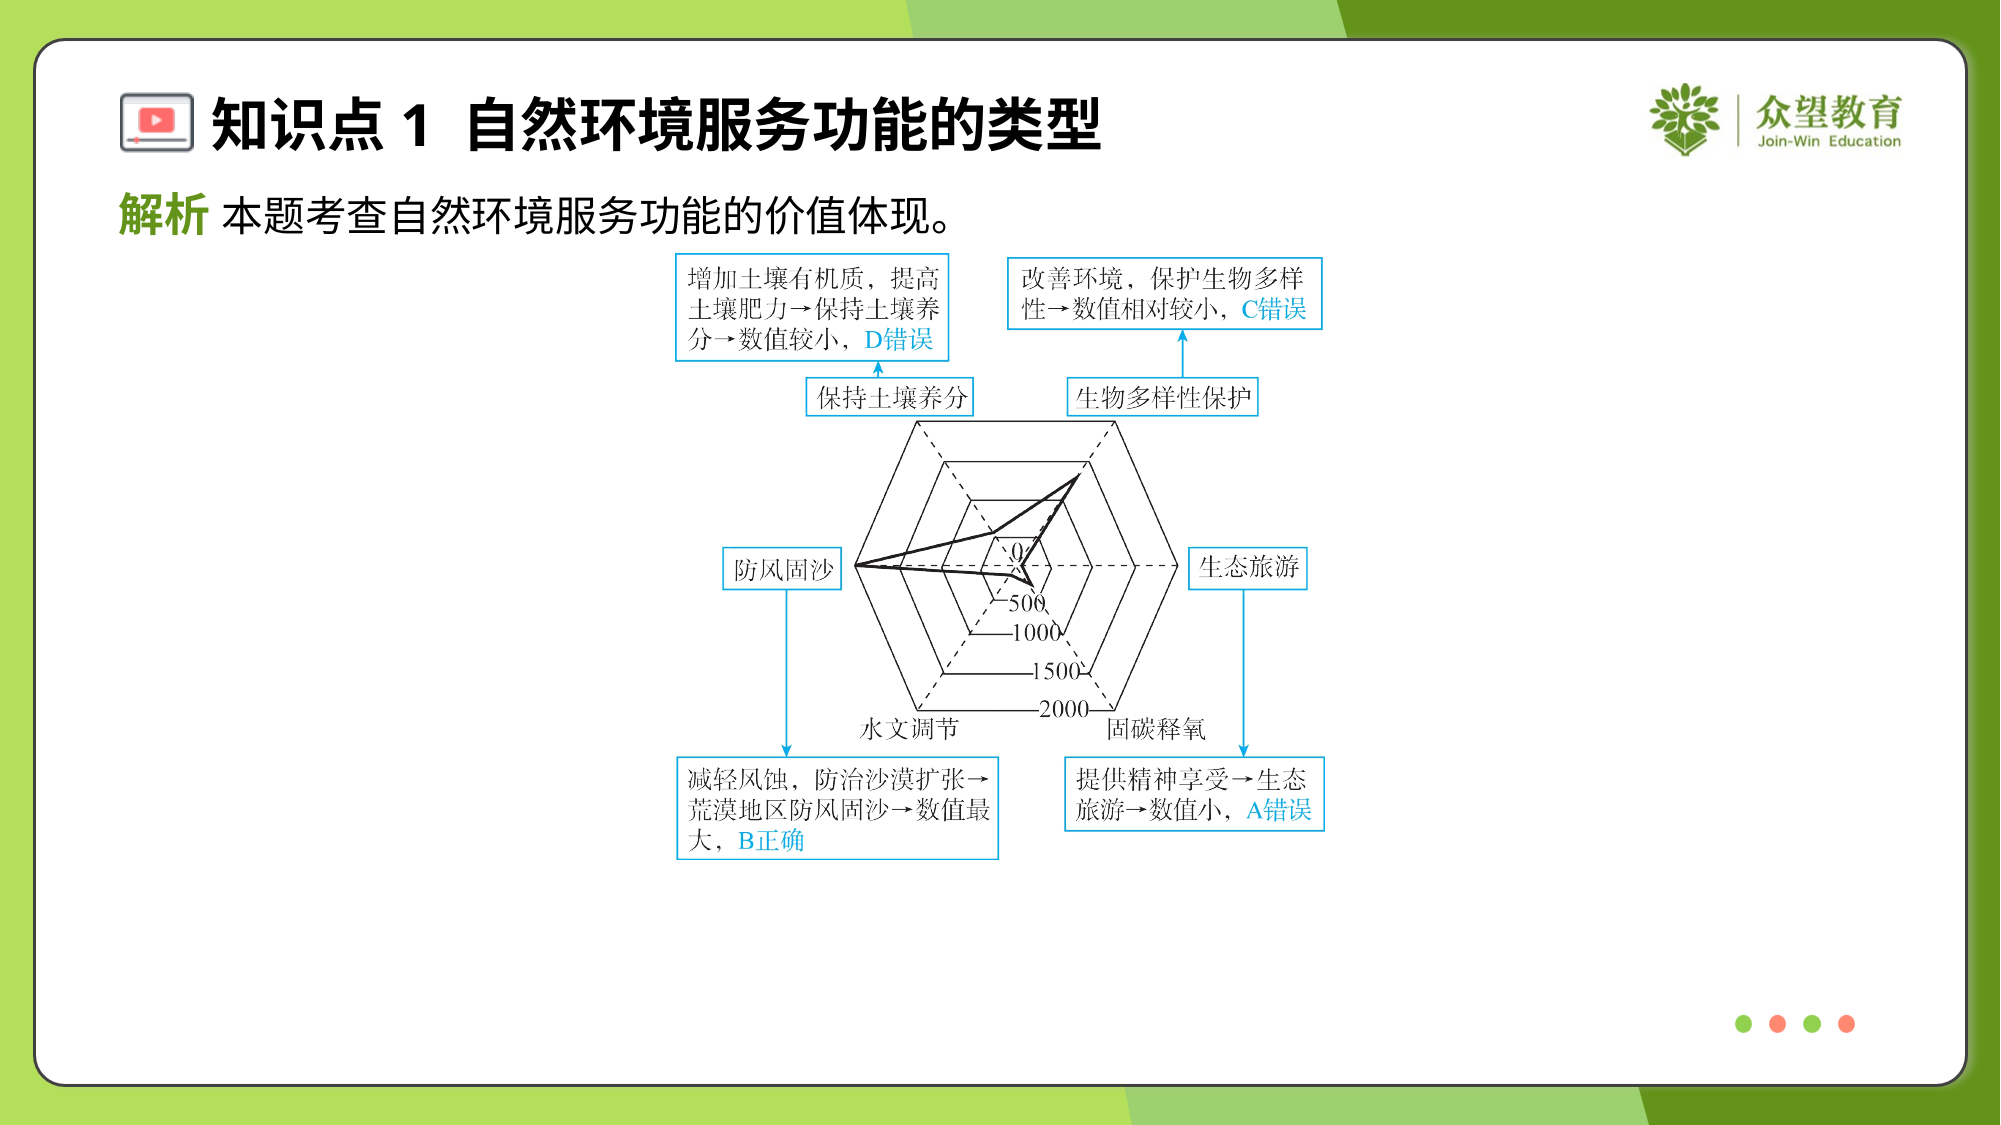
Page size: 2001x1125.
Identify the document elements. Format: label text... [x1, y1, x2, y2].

text_box 解析 本题考查自然环境服务功能的价值体现。 [118, 159, 1883, 231]
picture [0, 0, 2000, 1125]
